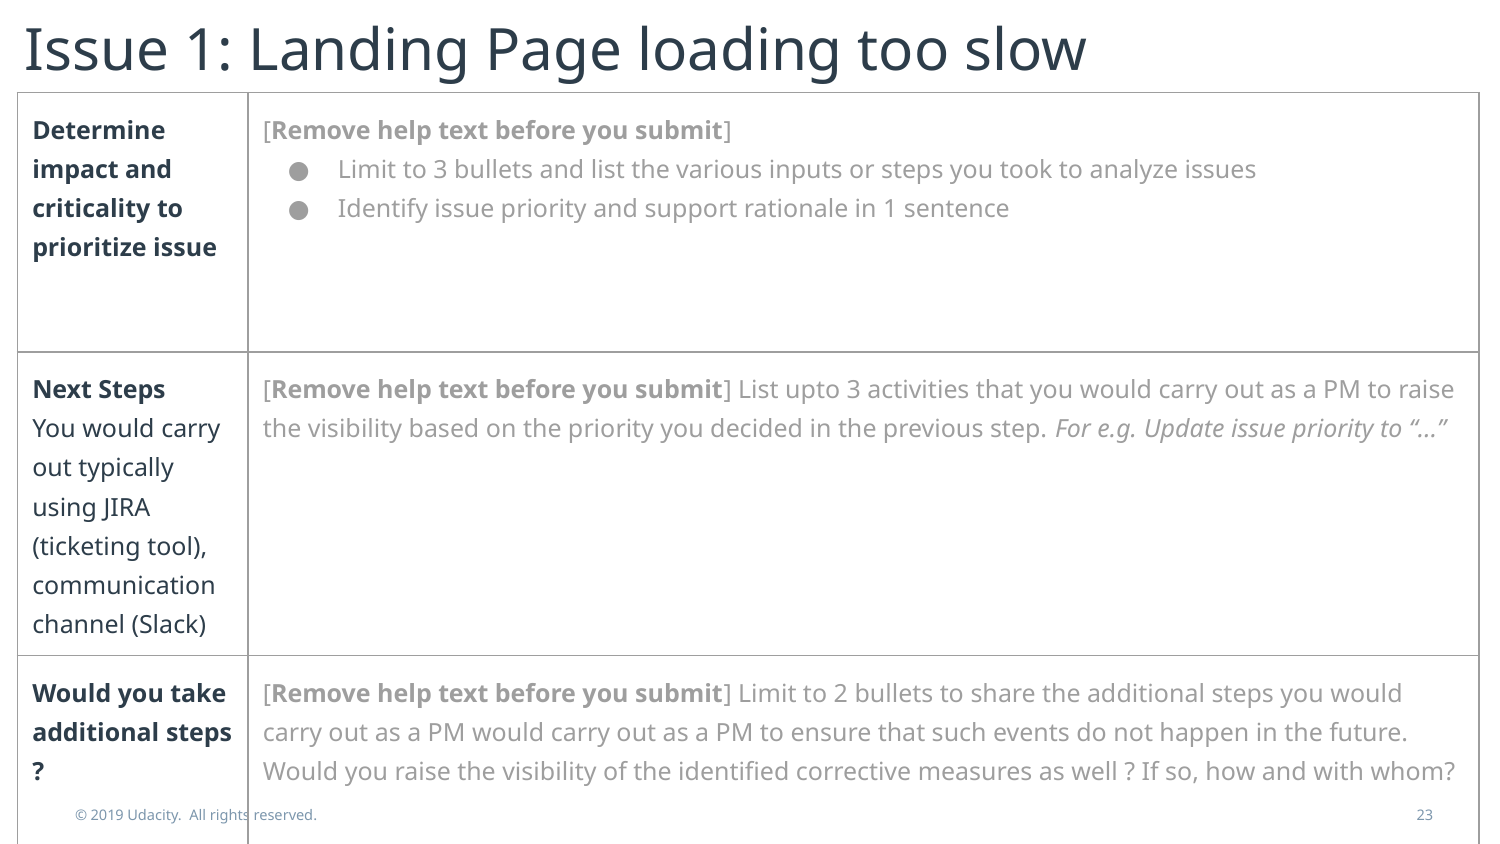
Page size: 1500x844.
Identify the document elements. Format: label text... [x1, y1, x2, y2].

table_header Determine impact and criticality to prioritize issue [18, 93, 247, 351]
table_cell Would you take additional steps ? [18, 656, 247, 844]
title Issue 1: Landing Page loading too slow [24, 12, 1375, 92]
table_cell [Remove help text before you submit] Limit to 2 bullets to share the additional steps you would carry out as a PM would carry out as a PM to ensure that such events do not happen in the future. Would you raise the visibility of the identified corrective measures as well ? If so, how and with whom? [249, 656, 1478, 844]
table_cell [Remove help text before you submit] List upto 3 activities that you would carry out as a PM to raise the visibility based on the priority you decided in the previous step. For e.g. Update issue priority to “...” [249, 353, 1478, 655]
table_header [Remove help text before you submit] Limit to 3 bullets and list the various inputs or steps you took to analyze issues Identify issue priority and support rationale in 1 sentence [249, 93, 1478, 351]
table_cell Next Steps You would carry out typically using JIRA (ticketing tool), communication channel (Slack) [18, 353, 247, 655]
